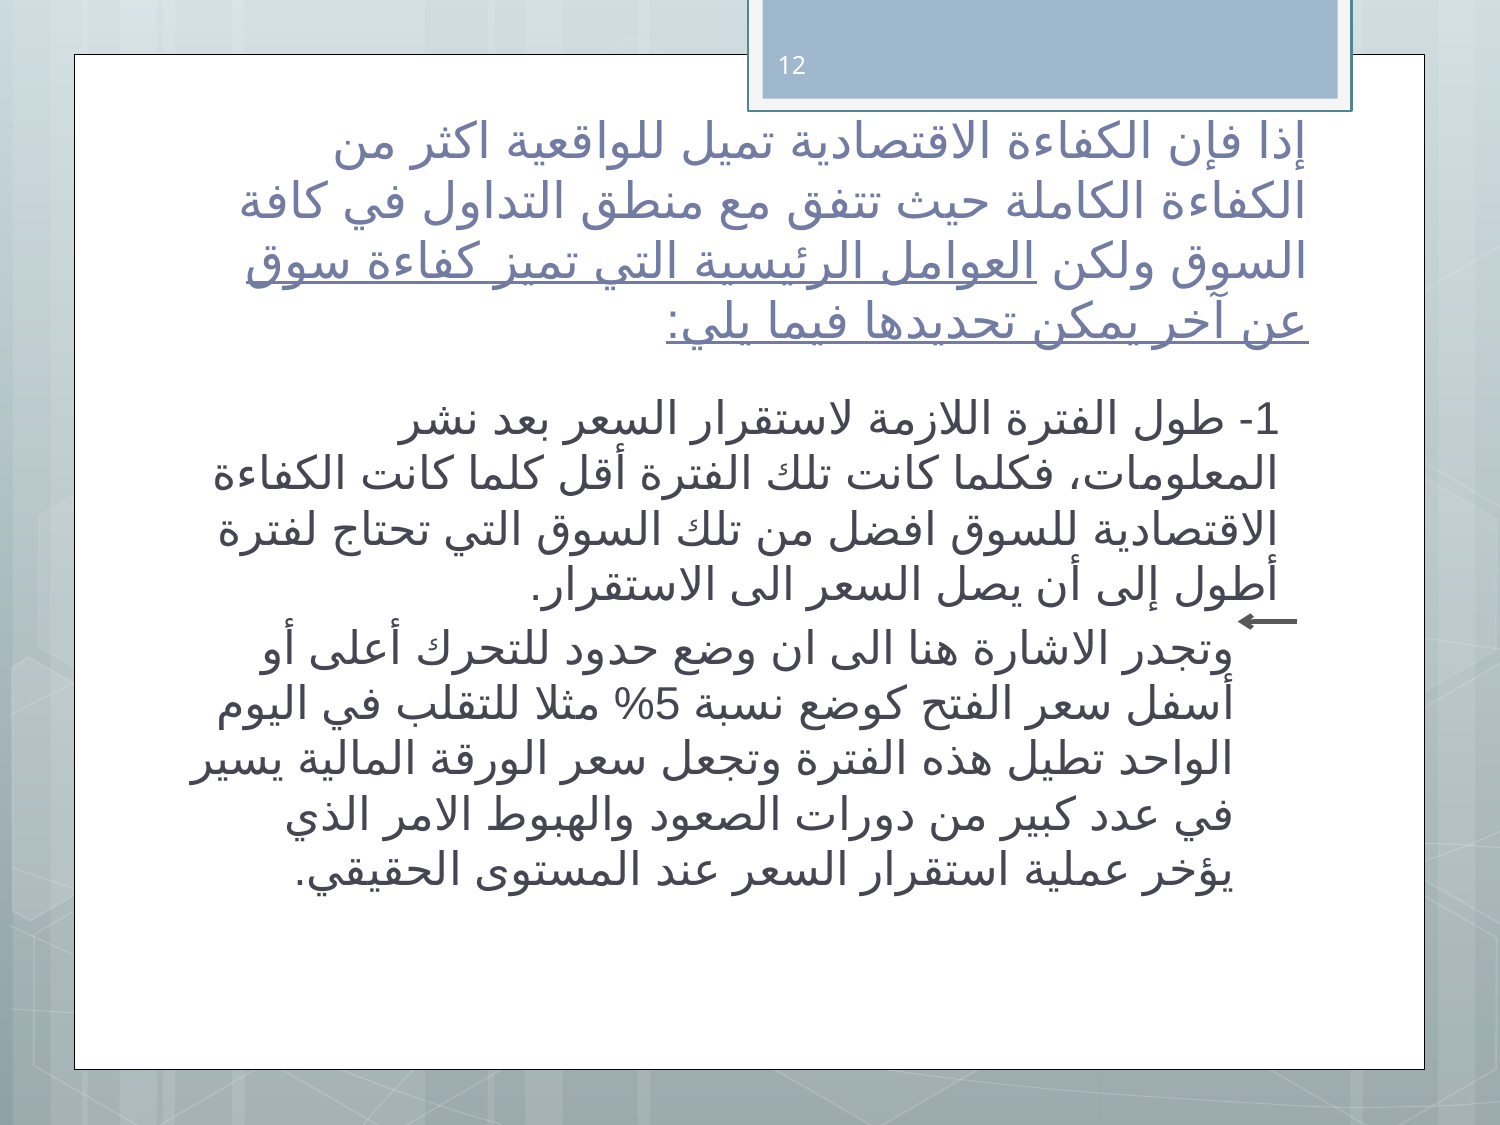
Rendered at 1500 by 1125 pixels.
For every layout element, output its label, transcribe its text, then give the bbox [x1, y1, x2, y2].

list 1- طول الفترة اللازمة لاستقرار السعر بعد نشر المعلومات، فكلما كانت تلك الفترة أقل كلما كانت الكفاءة الاقتصادية للسوق افضل من تلك السوق التي تحتاج لفترة أطول إلى أن يصل السعر الى الاستقرار. وتجدر الاشارة هنا الى ان وضع حدود للتحرك أعلى أو أسفل سعر الفتح كوضع نسبة 5% مثلا للتقلب في اليوم الواحد تطيل هذه الفترة وتجعل سعر الورقة المالية يسير في عدد كبير من دورات الصعود والهبوط الامر الذي يؤخر عملية استقرار السعر عند المستوى الحقيقي. [171, 381, 1306, 957]
title إذا فإن الكفاءة الاقتصادية تميل للواقعية اكثر من الكفاءة الكاملة حيث تتفق مع منطق التداول في كافة السوق ولكن العوامل الرئيسية التي تميز كفاءة سوق عن آخر يمكن تحديدها فيما يلي: [171, 168, 1324, 357]
slide_number 12 [762, 36, 982, 97]
